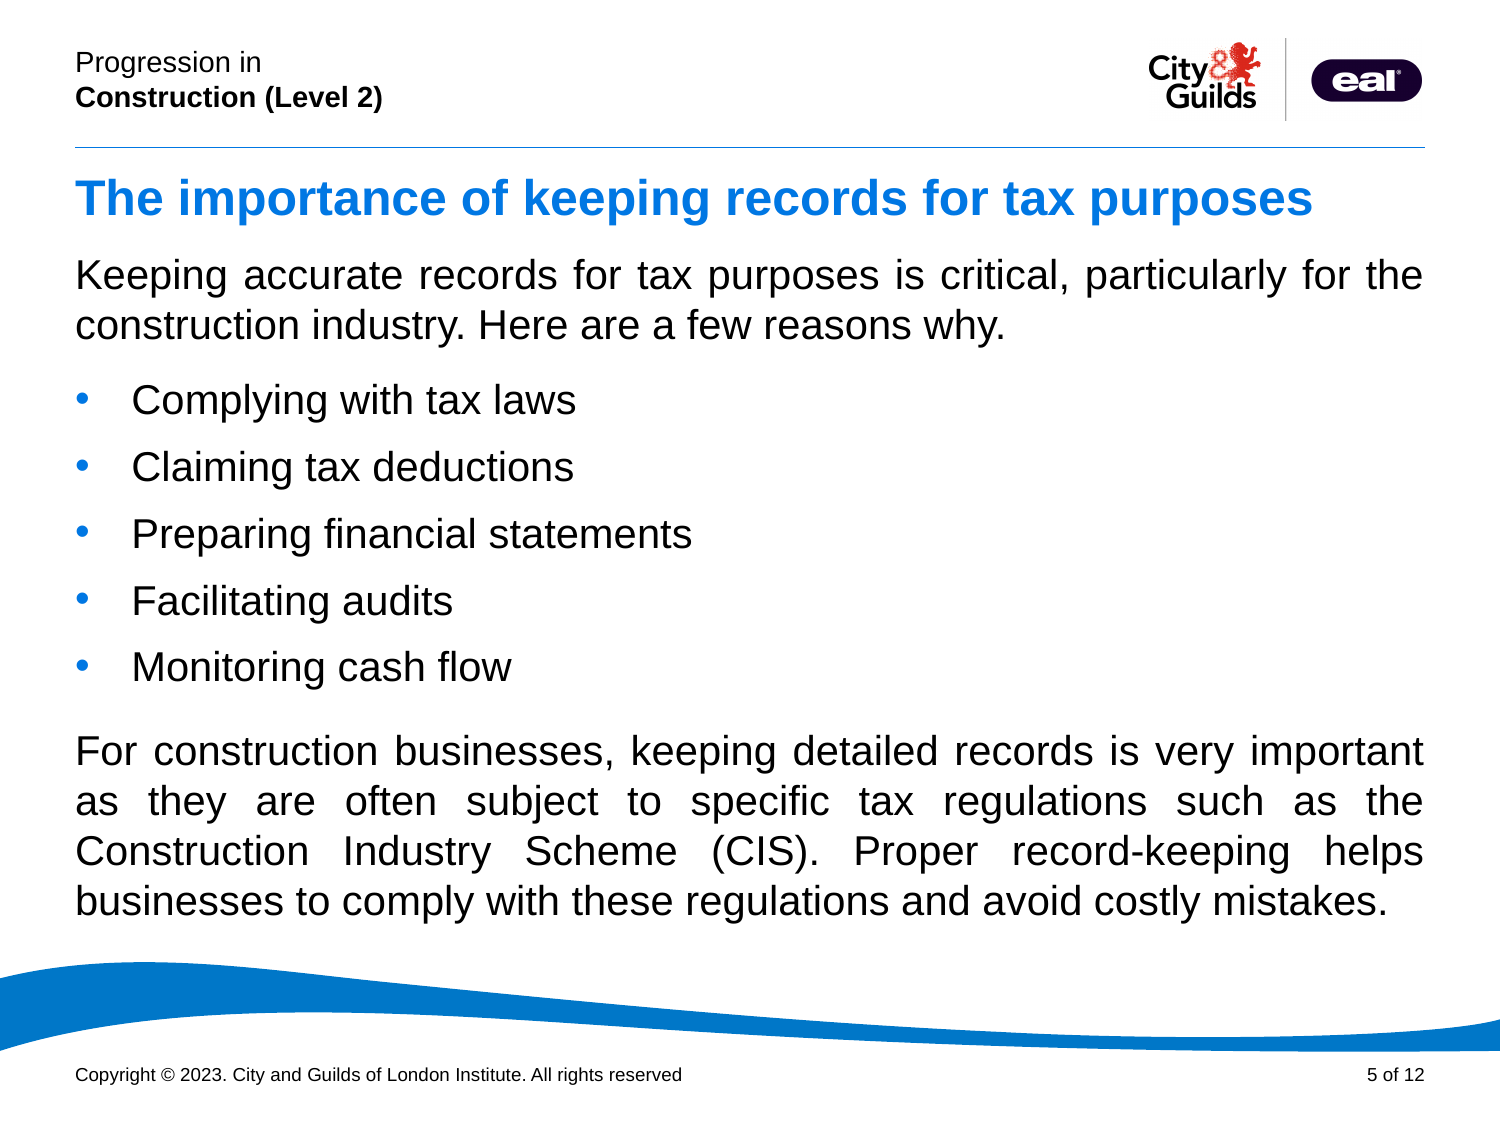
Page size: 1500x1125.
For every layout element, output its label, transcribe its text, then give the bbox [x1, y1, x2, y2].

list Keeping accurate records for tax purposes is critical, particularly for the construction industry. Here are a few reasons why. Complying with tax laws Claiming tax deductions Preparing financial statements Facilitating audits Monitoring cash flow For construction businesses, keeping detailed records is very important as they are often subject to specific tax regulations such as the Construction Industry Scheme (CIS). Proper record-keeping helps businesses to comply with these regulations and avoid costly mistakes. [74, 247, 1426, 946]
picture [1149, 38, 1422, 121]
title The importance of keeping records for tax purposes [74, 165, 1426, 229]
